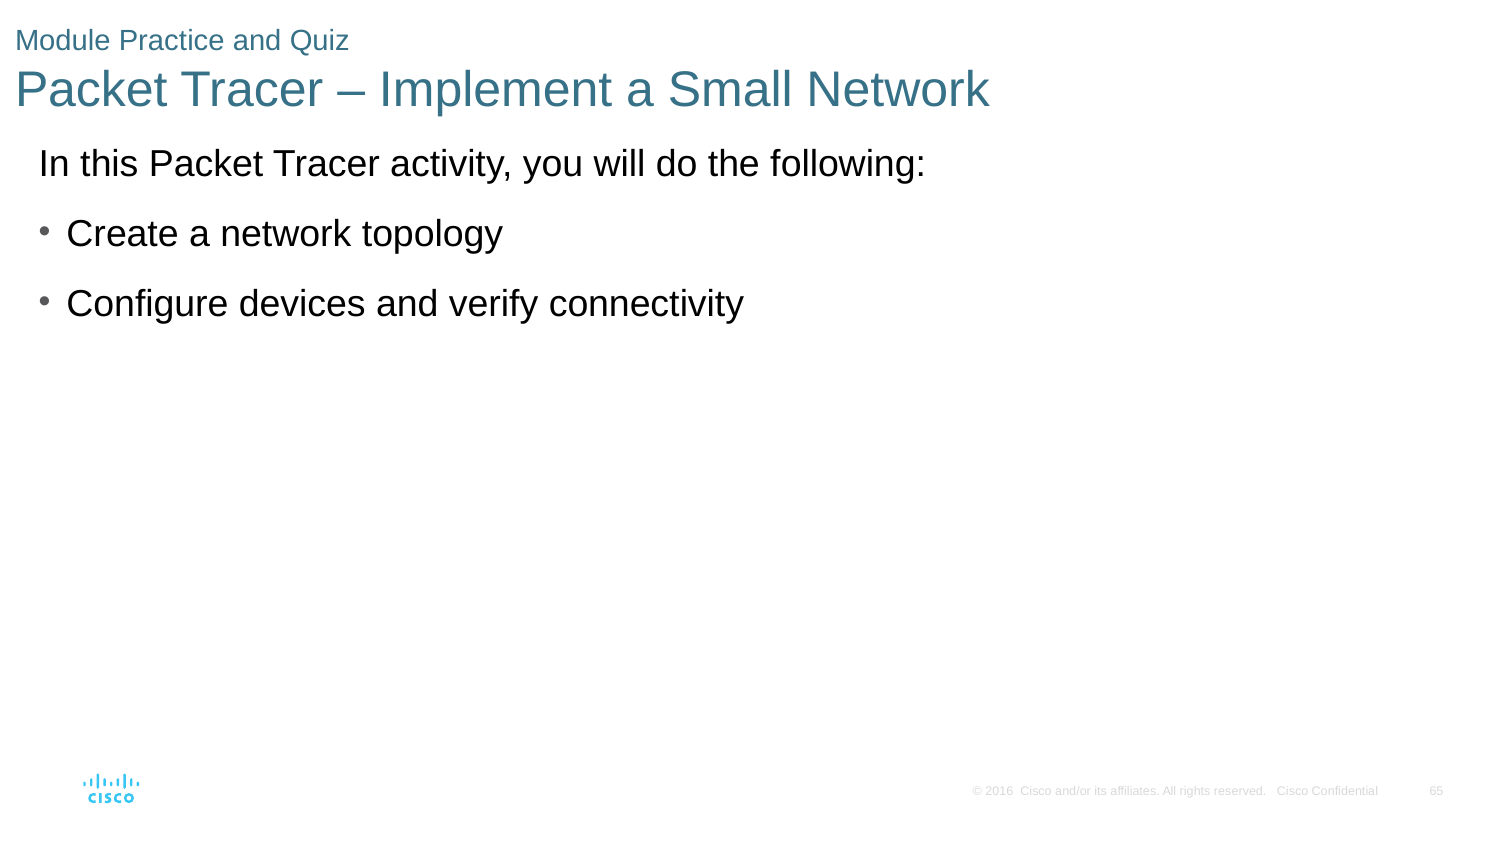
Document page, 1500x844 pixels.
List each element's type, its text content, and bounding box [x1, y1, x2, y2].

list In this Packet Tracer activity, you will do the following: Create a network topology Configure devices and verify connectivity [23, 131, 1476, 813]
title Module Practice and Quiz Packet Tracer – Implement a Small Network [0, 6, 1500, 131]
